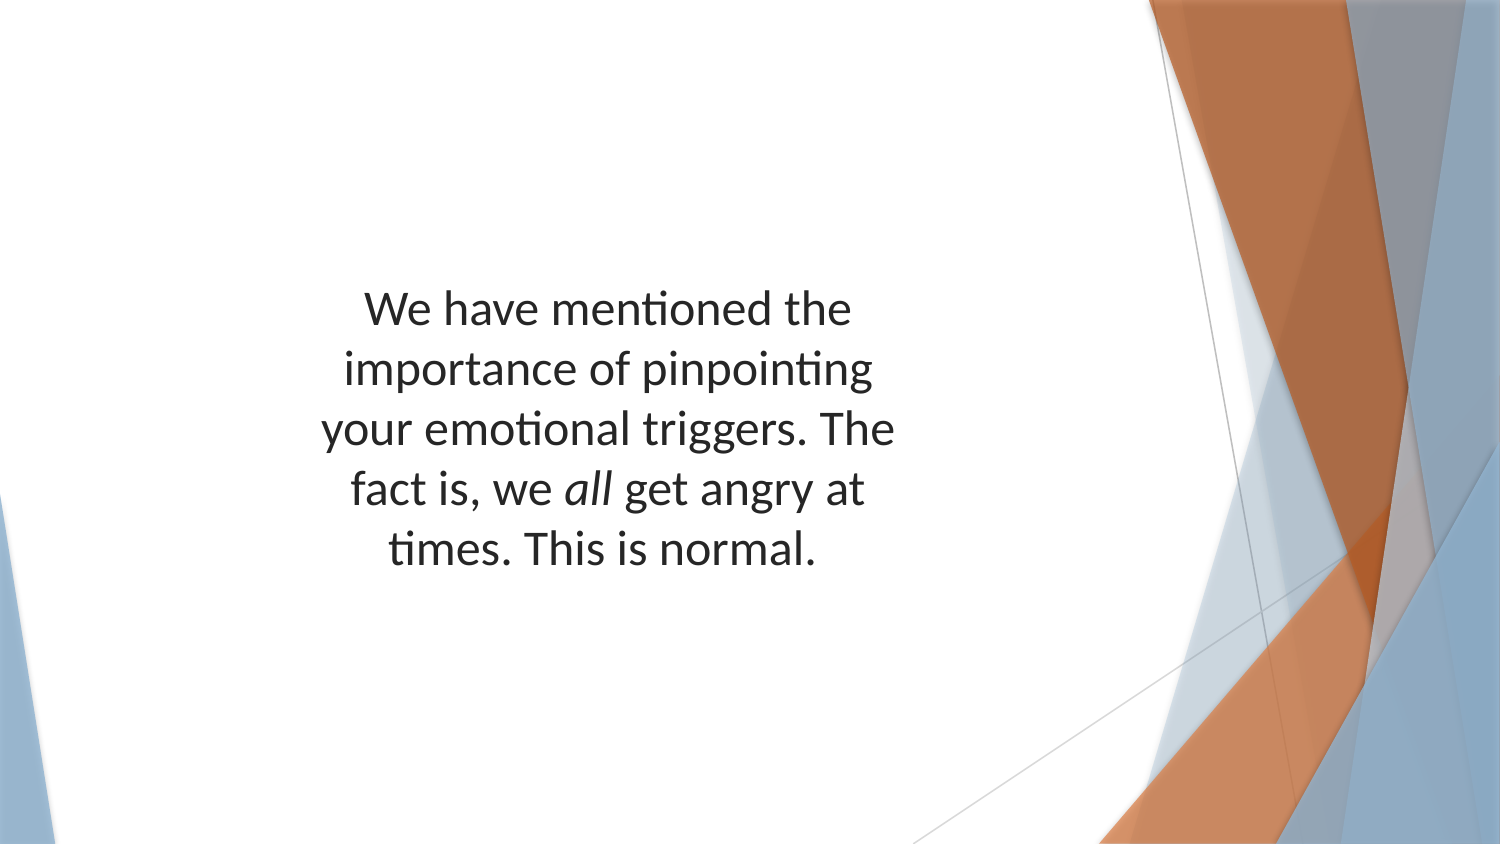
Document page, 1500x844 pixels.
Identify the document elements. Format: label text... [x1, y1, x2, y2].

list We have mentioned the importance of pinpointing your emotional triggers. The fact is, we all get angry at times. This is normal. [289, 268, 928, 588]
